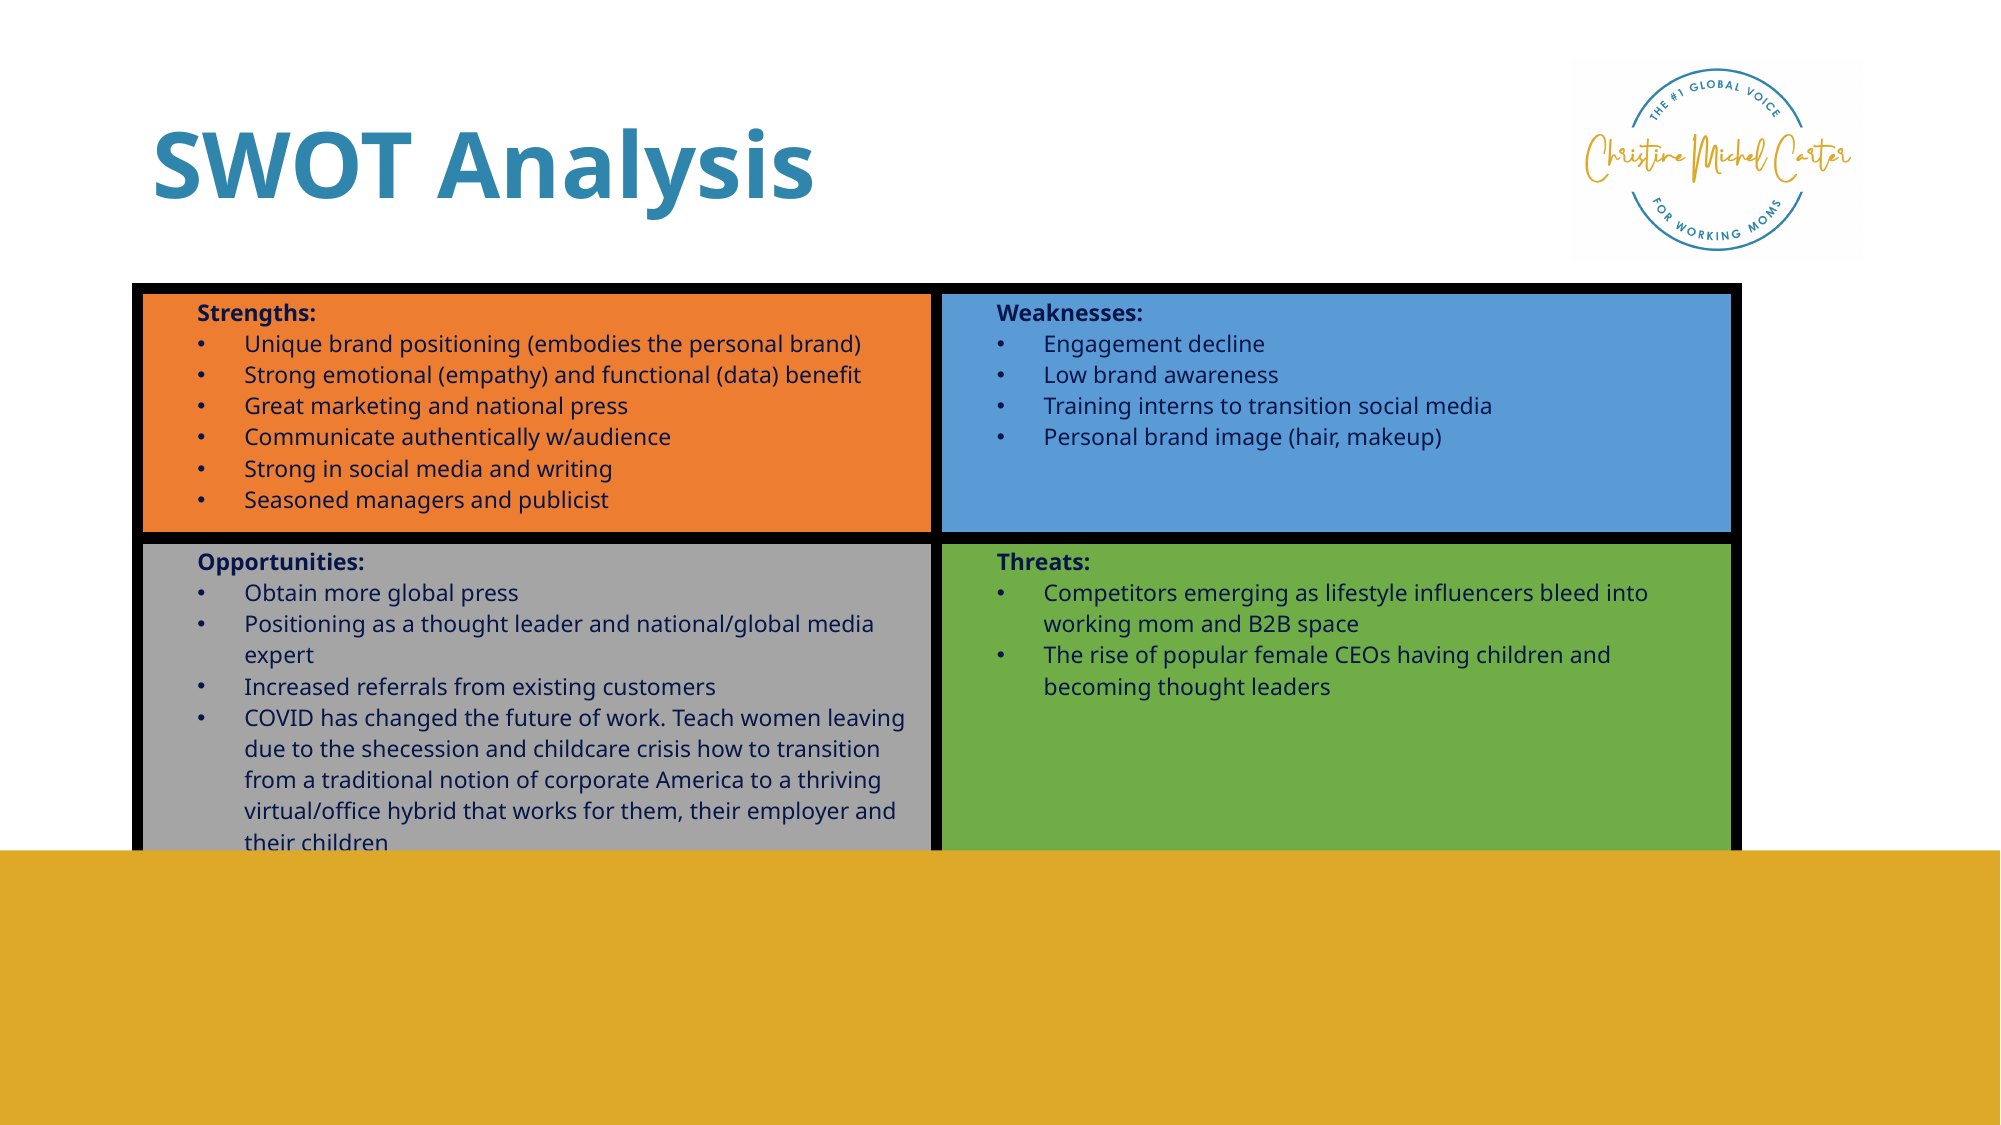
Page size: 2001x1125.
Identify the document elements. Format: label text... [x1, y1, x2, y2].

title SWOT Analysis [137, 59, 1863, 278]
table_header Weaknesses: Engagement decline Low brand awareness Training interns to transition social media Personal brand image (hair, makeup) [942, 294, 1731, 532]
table_cell Threats: Competitors emerging as lifestyle influencers bleed into working mom and B2B space The rise of popular female CEOs having children and becoming thought leaders [942, 544, 1731, 849]
table_cell Opportunities: Obtain more global press Positioning as a thought leader and national/global media expert Increased referrals from existing customers COVID has changed the future of work. Teach women leaving due to the shecession and childcare crisis how to transition from a traditional notion of corporate America to a thriving virtual/office hybrid that works for them, their employer and their children [143, 544, 931, 849]
picture [1571, 59, 1863, 260]
table_header Strengths: Unique brand positioning (embodies the personal brand) Strong emotional (empathy) and functional (data) benefit Great marketing and national press Communicate authentically w/audience Strong in social media and writing Seasoned managers and publicist [143, 294, 931, 532]
text_box [0, 849, 2000, 1125]
